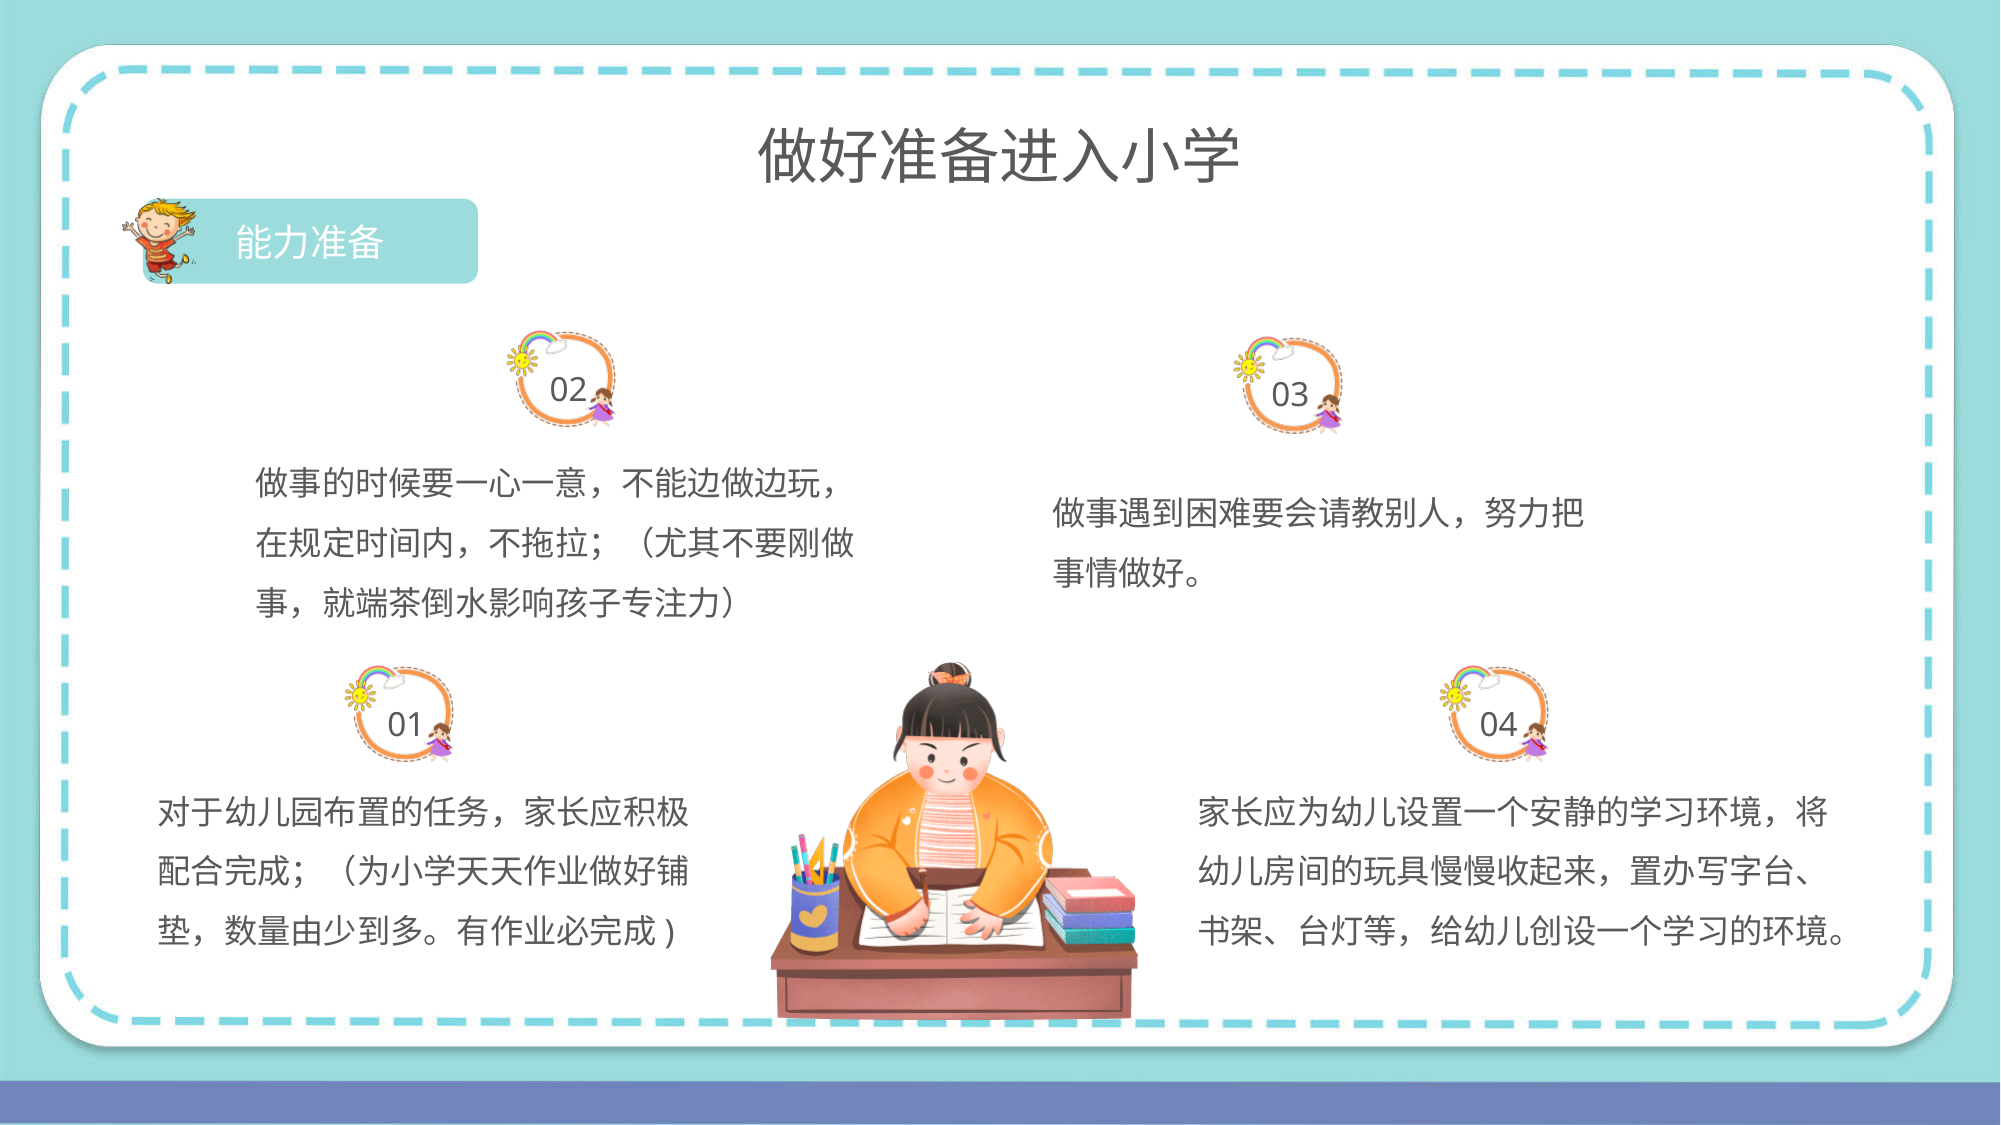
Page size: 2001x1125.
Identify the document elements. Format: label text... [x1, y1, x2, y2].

text_box 做好准备进入小学 [743, 110, 1257, 198]
picture [0, 0, 2001, 1125]
text_box 做事的时候要一心一意，不能边做边玩，在规定时间内，不拖拉；（尤其不要刚做事，就端茶倒水影响孩子专注力） [241, 434, 882, 630]
text_box 对于幼儿园布置的任务，家长应积极配合完成；（为小学天天作业做好铺垫，数量由少到多。有作业必完成) [143, 763, 725, 958]
text_box 家长应为幼儿设置一个安静的学习环境，将幼儿房间的玩具慢慢收起来，置办写字台、书架、台灯等，给幼儿创设一个学习的环境。 [1182, 763, 1861, 958]
text_box 做事遇到困难要会请教别人，努力把事情做好。 [1037, 464, 1620, 600]
text_box 能力准备 [152, 197, 480, 285]
